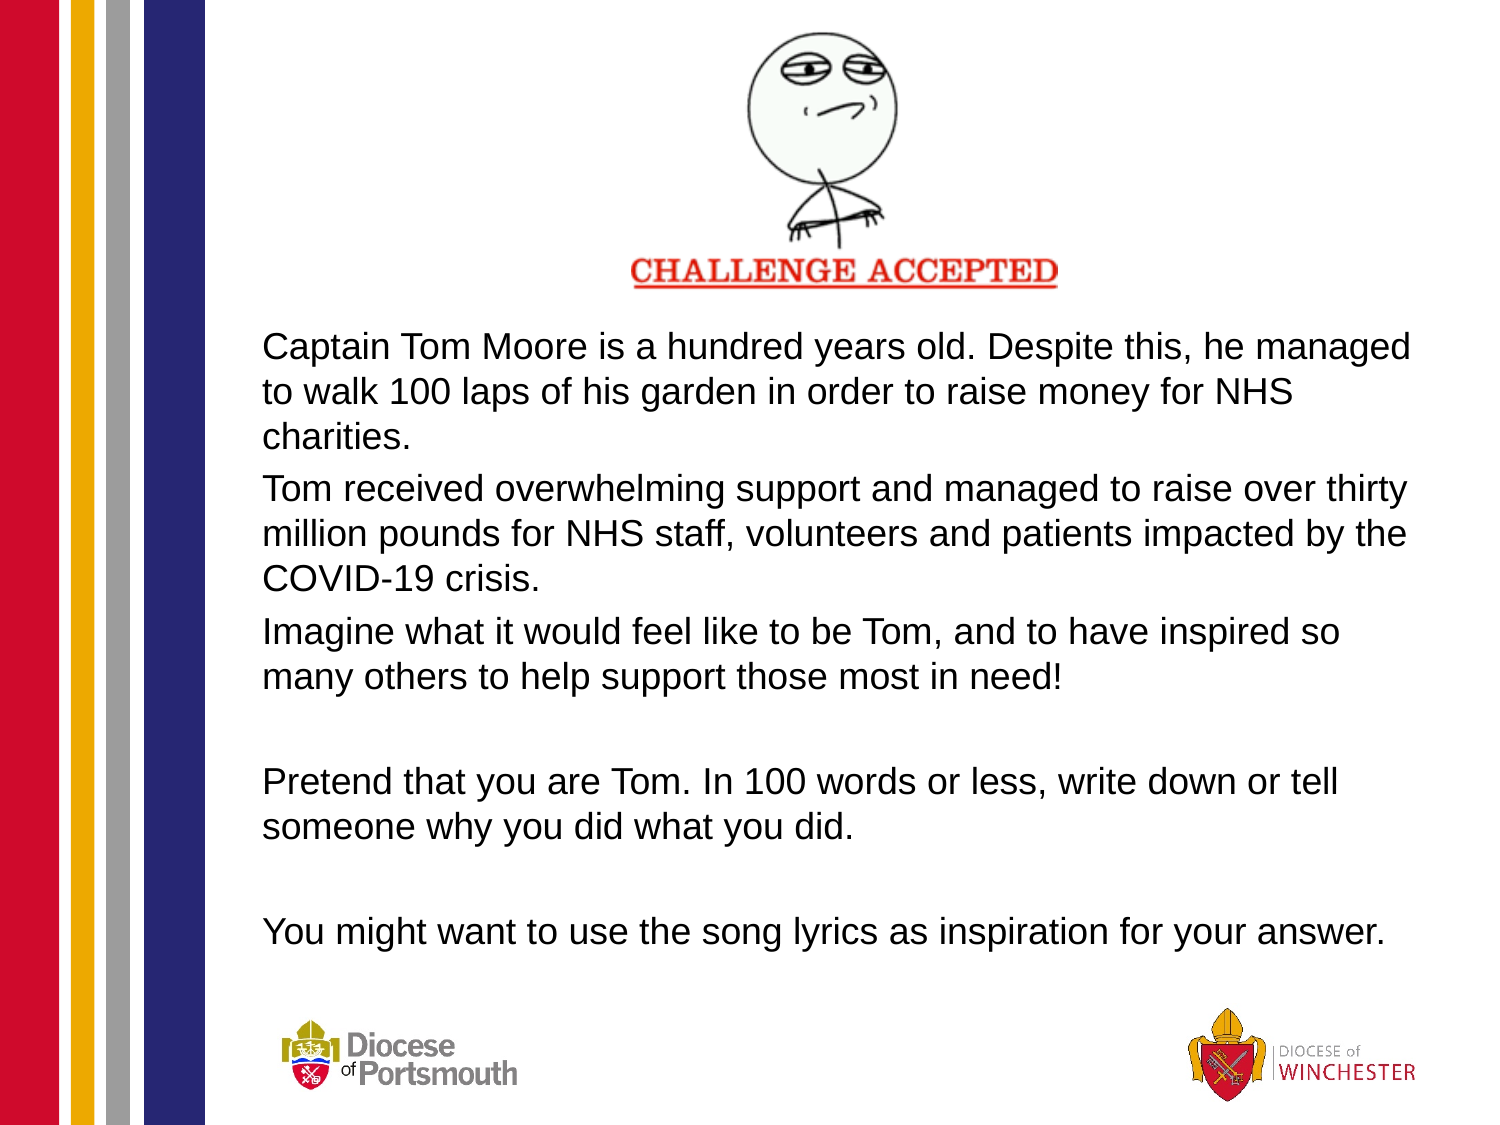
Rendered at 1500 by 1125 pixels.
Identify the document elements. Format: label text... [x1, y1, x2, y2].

picture [1175, 1040, 1424, 1106]
picture [277, 1040, 521, 1092]
list Captain Tom Moore is a hundred years old. Despite this, he managed to walk 100 laps of his garden in order to raise money for NHS charities. Tom received overwhelming support and managed to raise over thirty million pounds for NHS staff, volunteers and patients impacted by the COVID-19 crisis. Imagine what it would feel like to be Tom, and to have inspired so many others to help support those most in need! Pretend that you are Tom. In 100 words or less, write down or tell someone why you did what you did. You might want to use the song lyrics as inspiration for your answer. [247, 314, 1442, 1040]
picture [631, 0, 1058, 374]
